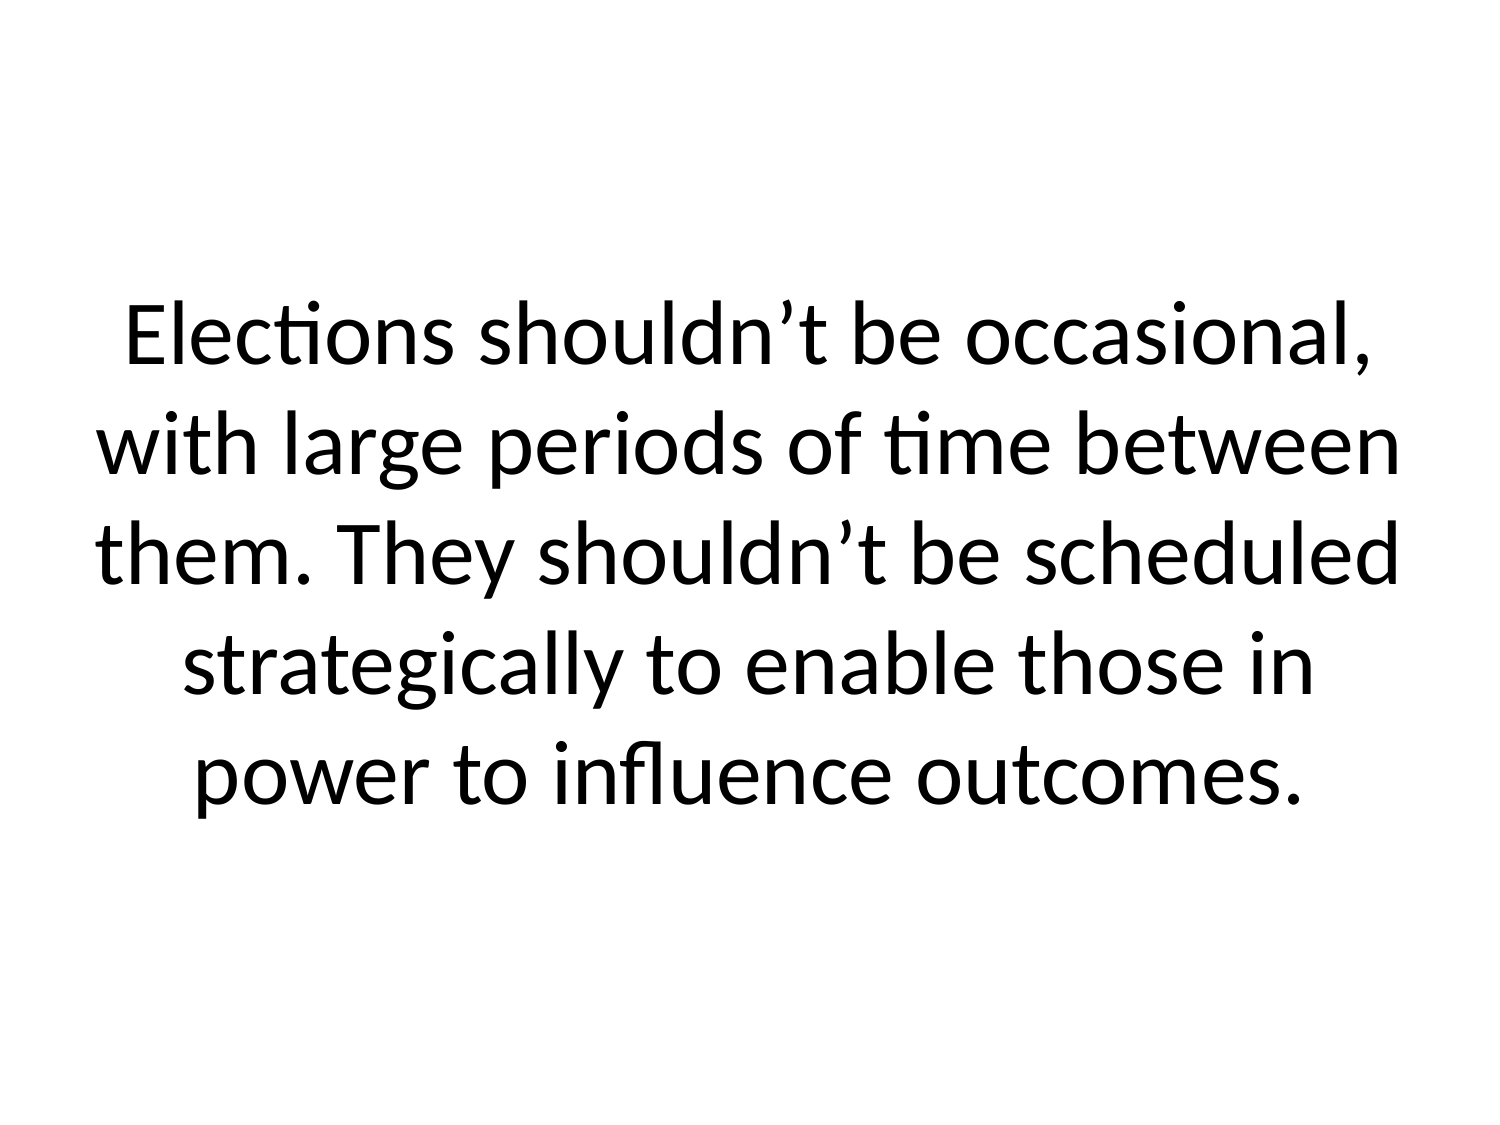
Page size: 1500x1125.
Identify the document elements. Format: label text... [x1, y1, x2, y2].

title Elections shouldn’t be occasional, with large periods of time between them. They shouldn’t be scheduled strategically to enable those in power to influence outcomes. [74, 44, 1426, 1051]
